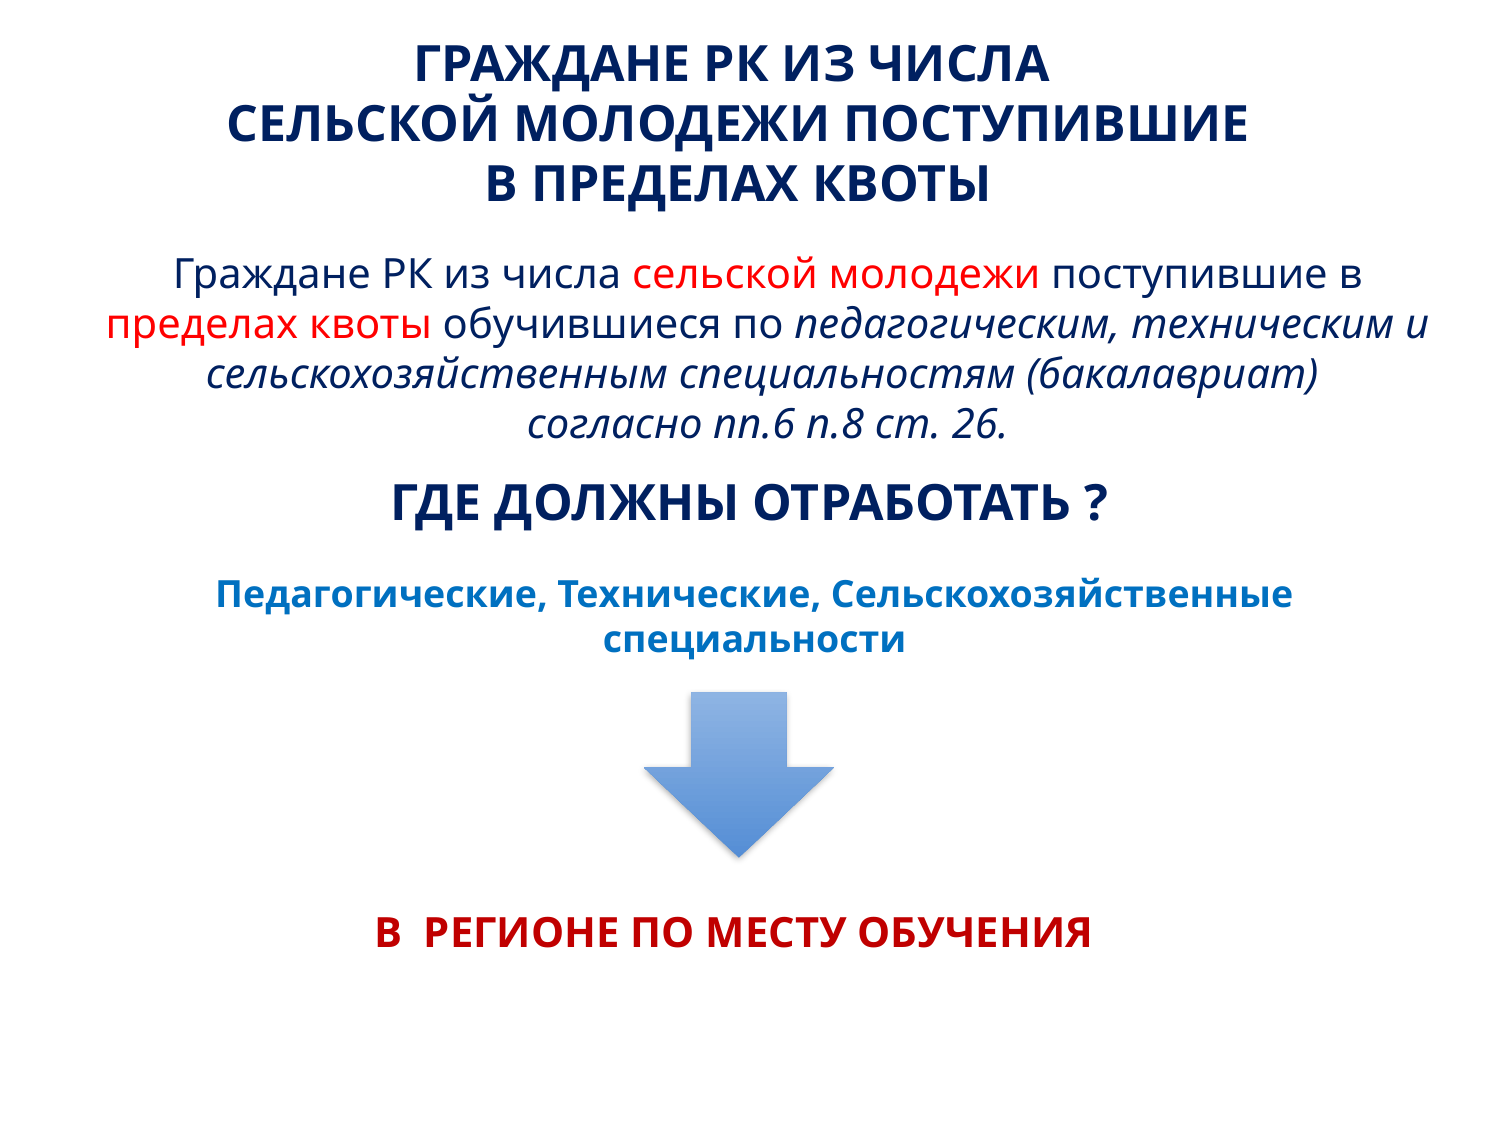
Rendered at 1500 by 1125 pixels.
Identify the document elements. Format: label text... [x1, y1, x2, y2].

text_box ГДЕ ДОЛЖНЫ ОТРАБОТАТЬ ? [375, 463, 1137, 538]
text_box [643, 692, 835, 858]
text_box В РЕГИОНЕ ПО МЕСТУ ОБУЧЕНИЯ [166, 898, 1301, 964]
text_box ГРАЖДАНЕ РК ИЗ ЧИСЛА СЕЛЬСКОЙ МОЛОДЕЖИ ПОСТУПИВШИЕ В ПРЕДЕЛАХ КВОТЫ [17, 24, 1459, 219]
text_box Граждане РК из числа сельской молодежи поступившие в пределах квоты обучившиеся по педагогическим, техническим и сельскохозяйственным специальностям (бакалавриат) согласно пп.6 п.8 ст. 26. [76, 239, 1459, 454]
text_box Педагогические, Технические, Сельскохозяйственные специальности [99, 562, 1411, 668]
